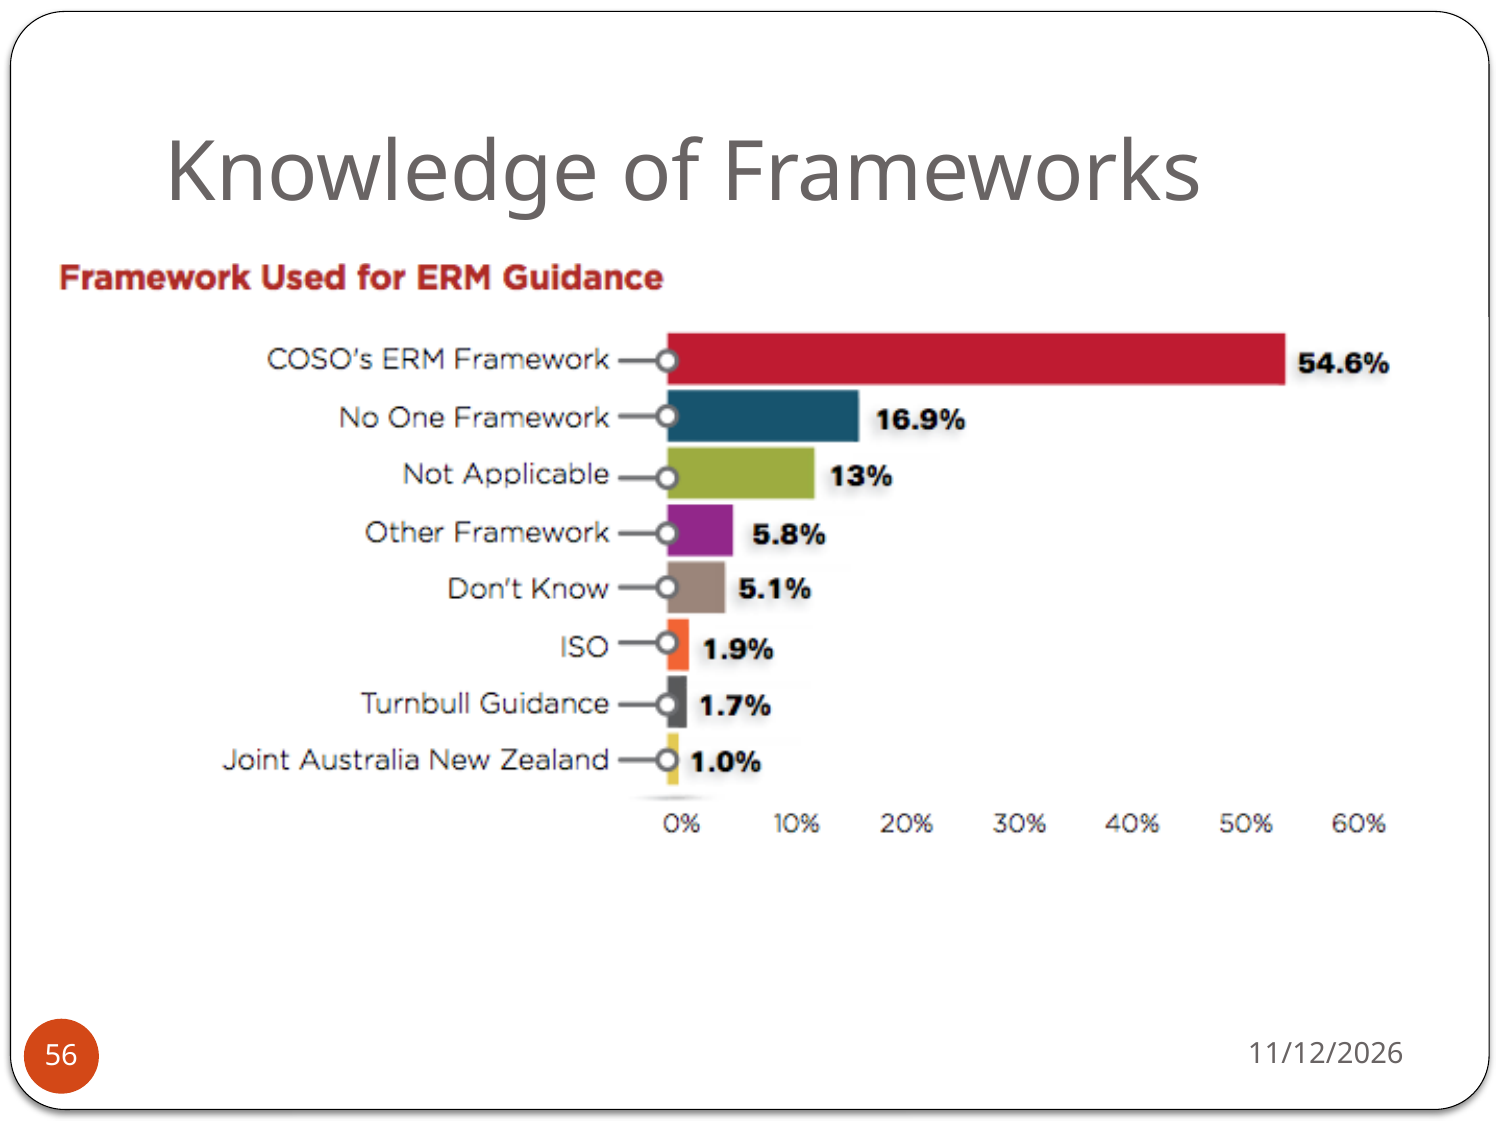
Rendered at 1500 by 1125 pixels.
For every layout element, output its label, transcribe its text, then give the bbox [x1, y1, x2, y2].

slide_number 56 [23, 1018, 99, 1094]
title Knowledge of Frameworks [150, 45, 1425, 233]
picture [58, 263, 1442, 862]
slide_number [1012, 1015, 1419, 1094]
